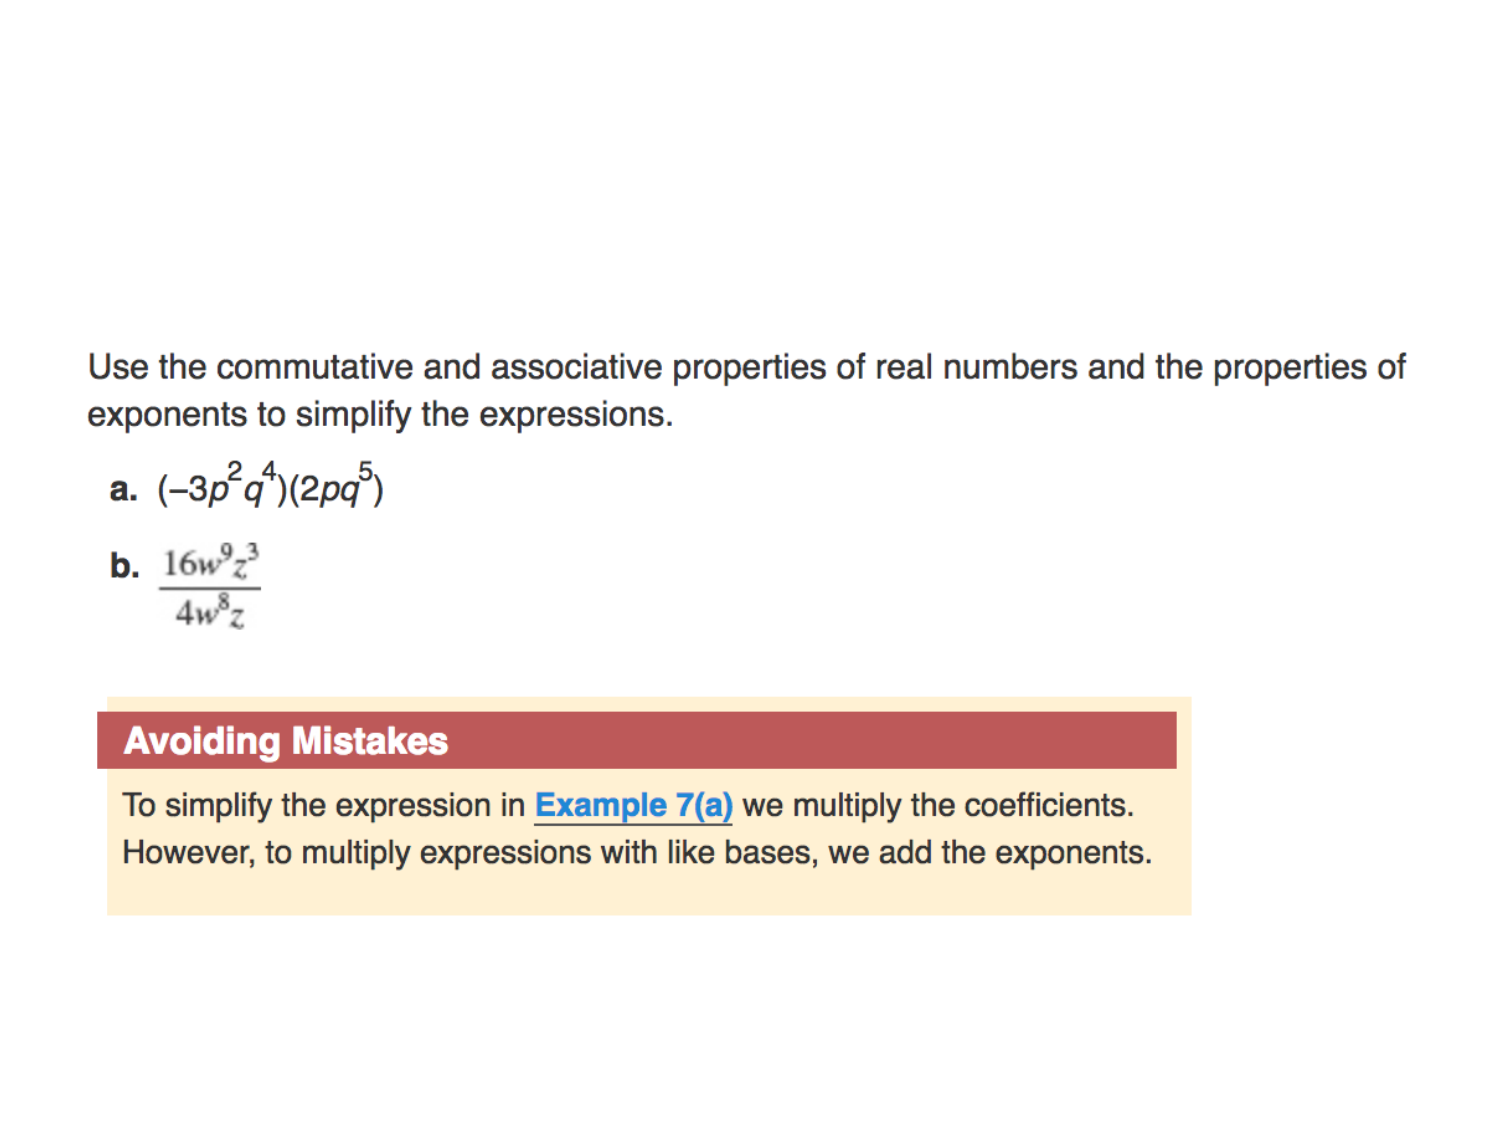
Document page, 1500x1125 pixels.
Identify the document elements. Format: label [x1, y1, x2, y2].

list [74, 262, 1426, 1006]
